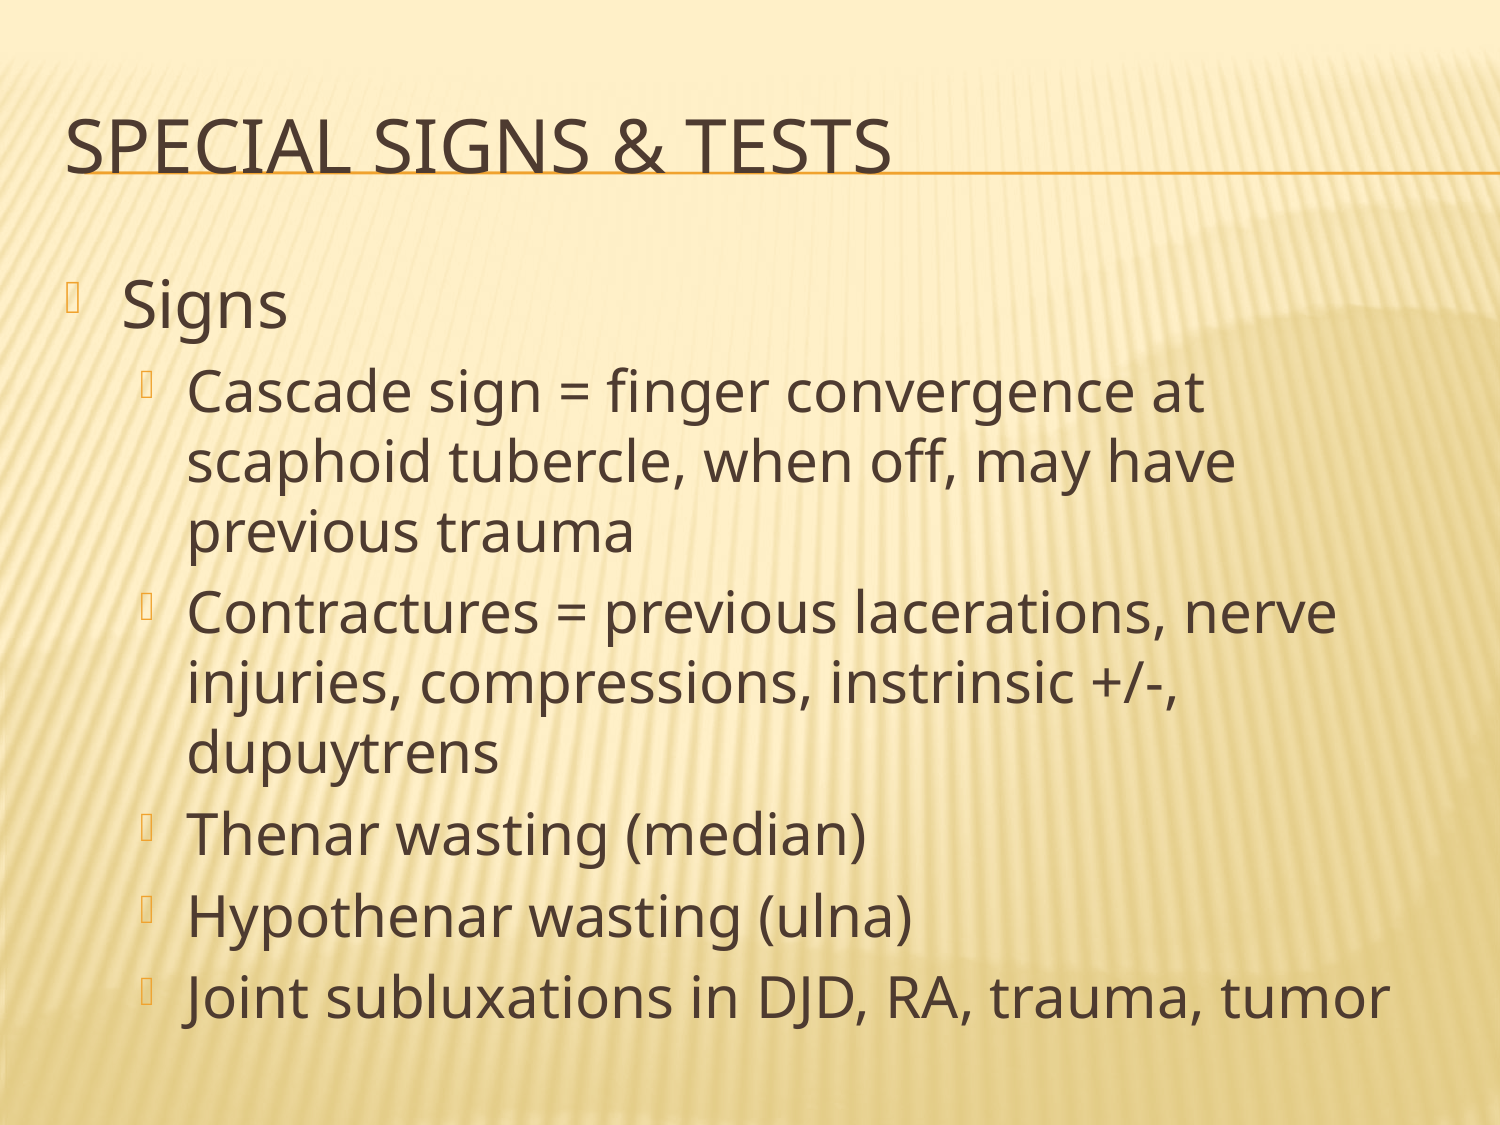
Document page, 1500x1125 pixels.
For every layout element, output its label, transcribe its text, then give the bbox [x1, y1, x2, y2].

title Special Signs & Tests [50, 75, 1475, 213]
list Signs Cascade sign = finger convergence at scaphoid tubercle, when off, may have previous trauma Contractures = previous lacerations, nerve injuries, compressions, instrinsic +/-, dupuytrens Thenar wasting (median) Hypothenar wasting (ulna) Joint subluxations in DJD, RA, trauma, tumor [50, 254, 1475, 998]
